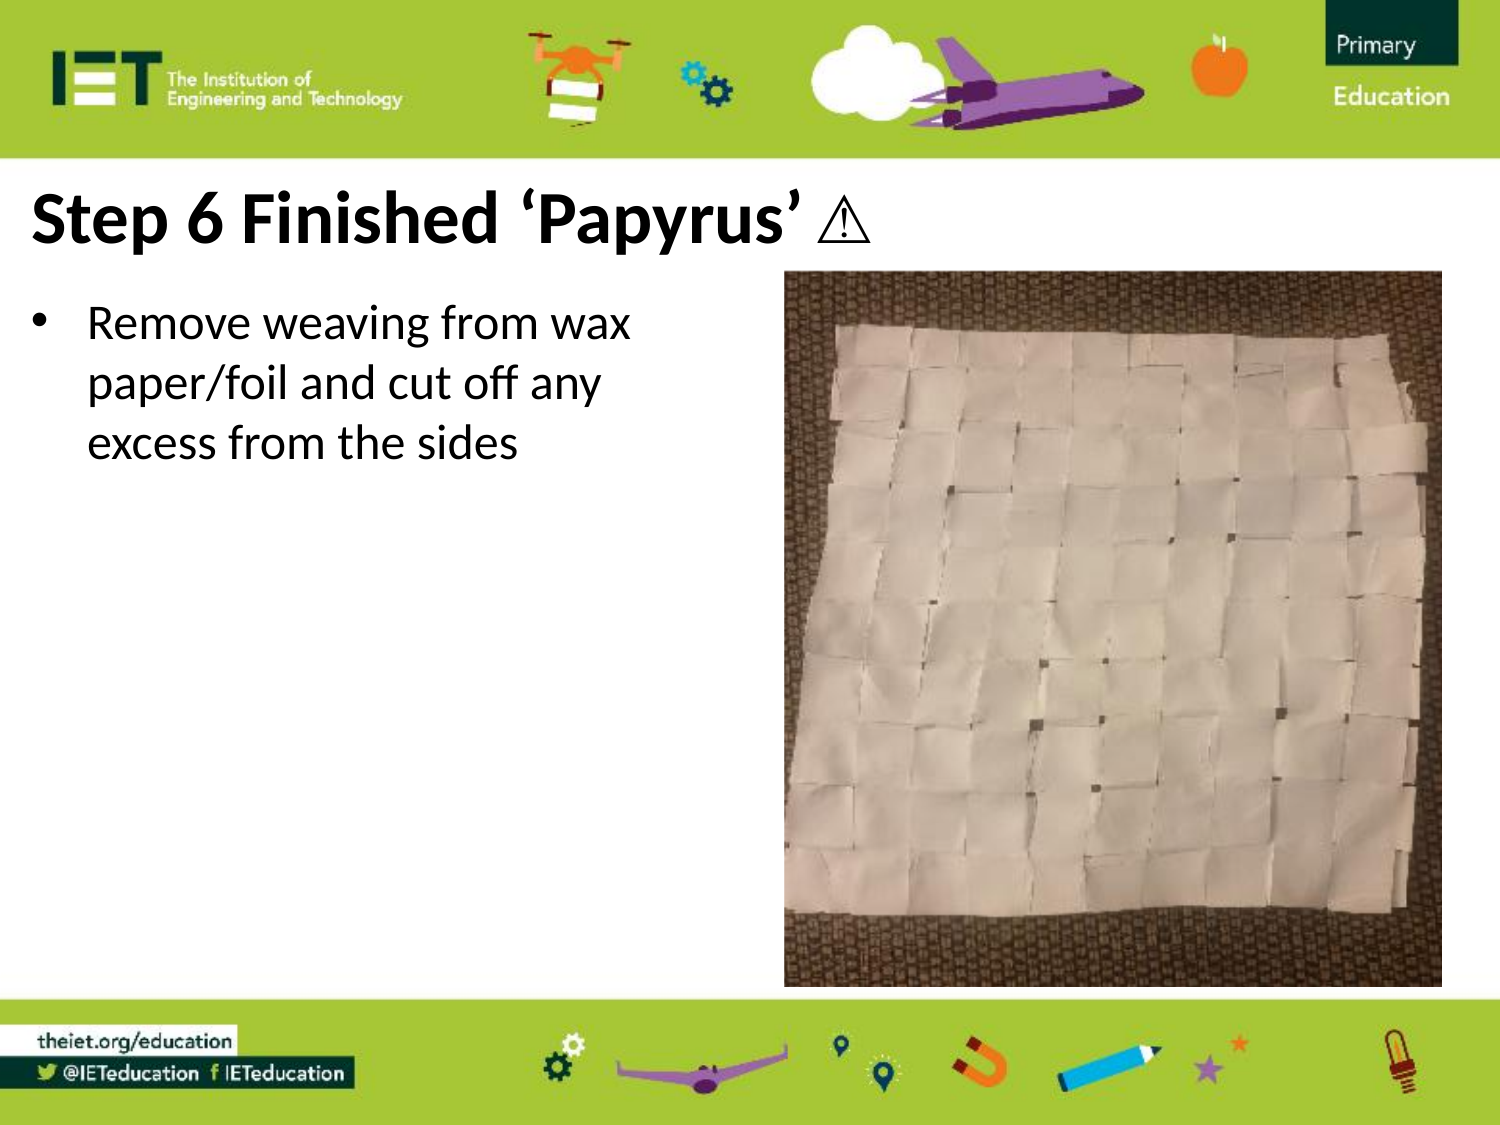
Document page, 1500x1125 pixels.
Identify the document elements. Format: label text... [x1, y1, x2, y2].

picture [0, 0, 1500, 1125]
text_box Remove weaving from wax paper/foil and cut off any excess from the sides [16, 307, 674, 477]
text_box Step 6 Finished ‘Papyrus’ ⚠ [16, 171, 1500, 307]
